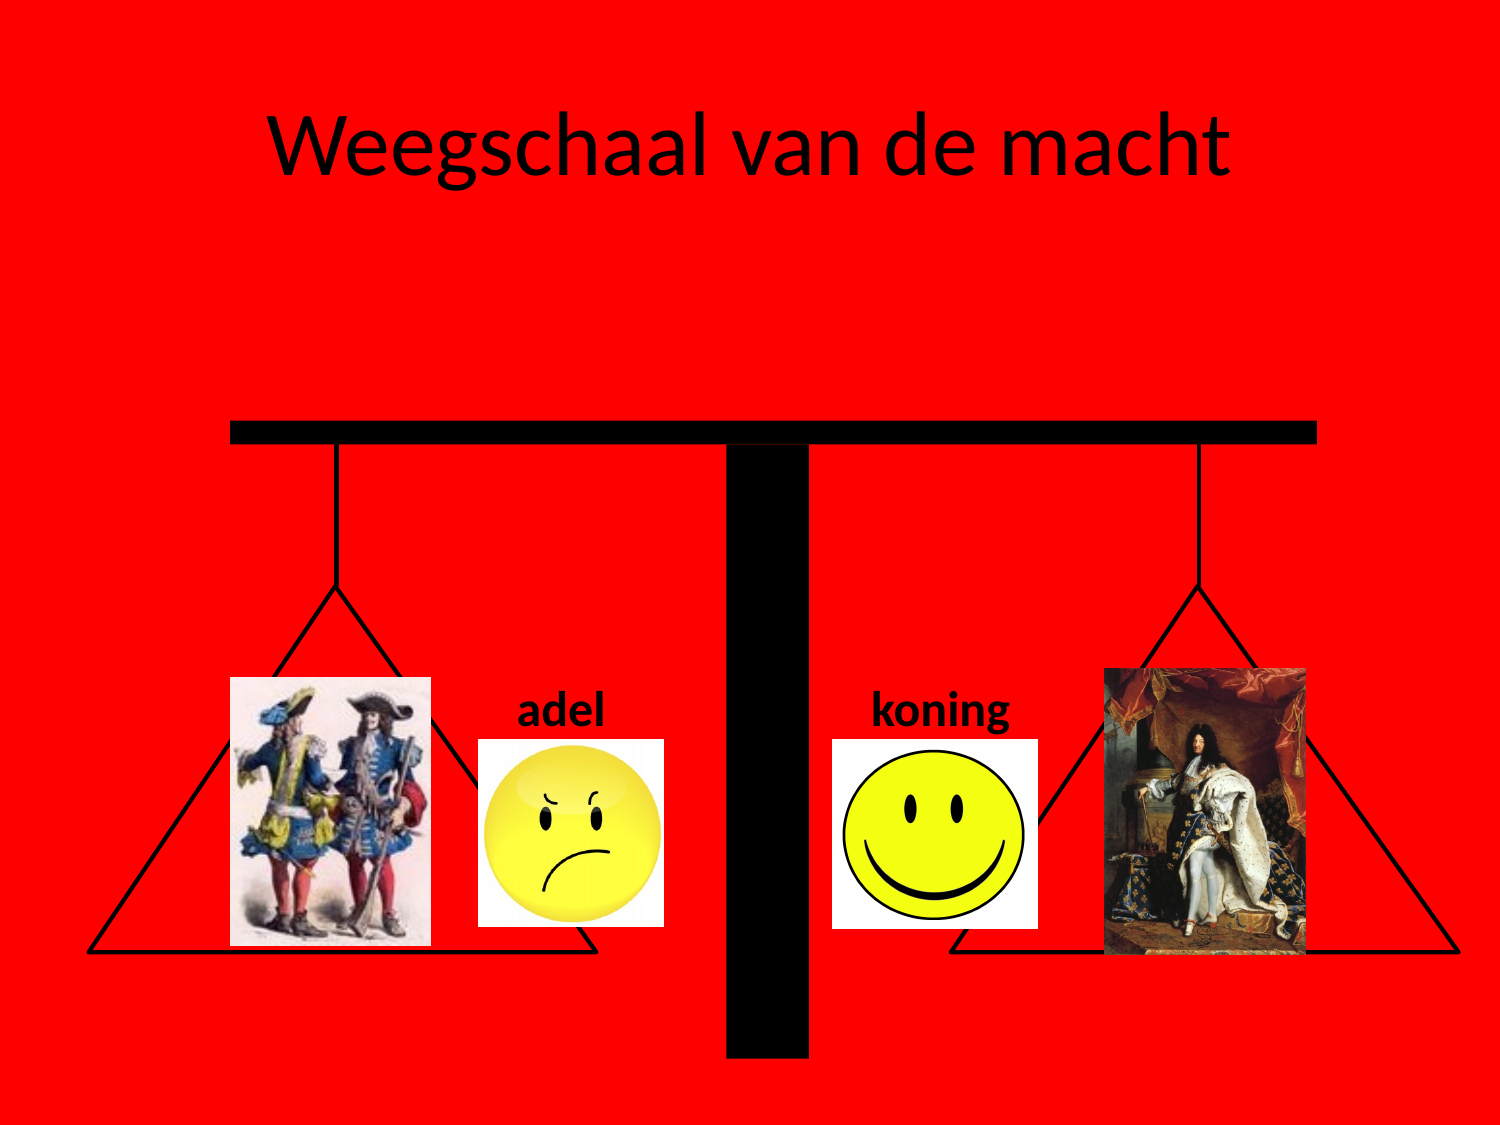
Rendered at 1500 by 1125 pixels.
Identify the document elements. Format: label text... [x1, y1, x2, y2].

text_box [1140, 587, 1258, 667]
picture [229, 677, 432, 946]
text_box [272, 587, 402, 675]
picture [1104, 668, 1306, 955]
picture [478, 739, 664, 927]
title Weegschaal van de macht [75, 45, 1425, 233]
text_box [1310, 740, 1461, 955]
text_box [724, 442, 811, 1061]
text_box [86, 725, 599, 955]
picture [832, 739, 1039, 929]
text_box adel [501, 668, 656, 738]
text_box [228, 419, 1319, 446]
text_box koning [856, 668, 1034, 738]
text_box [948, 728, 1099, 955]
